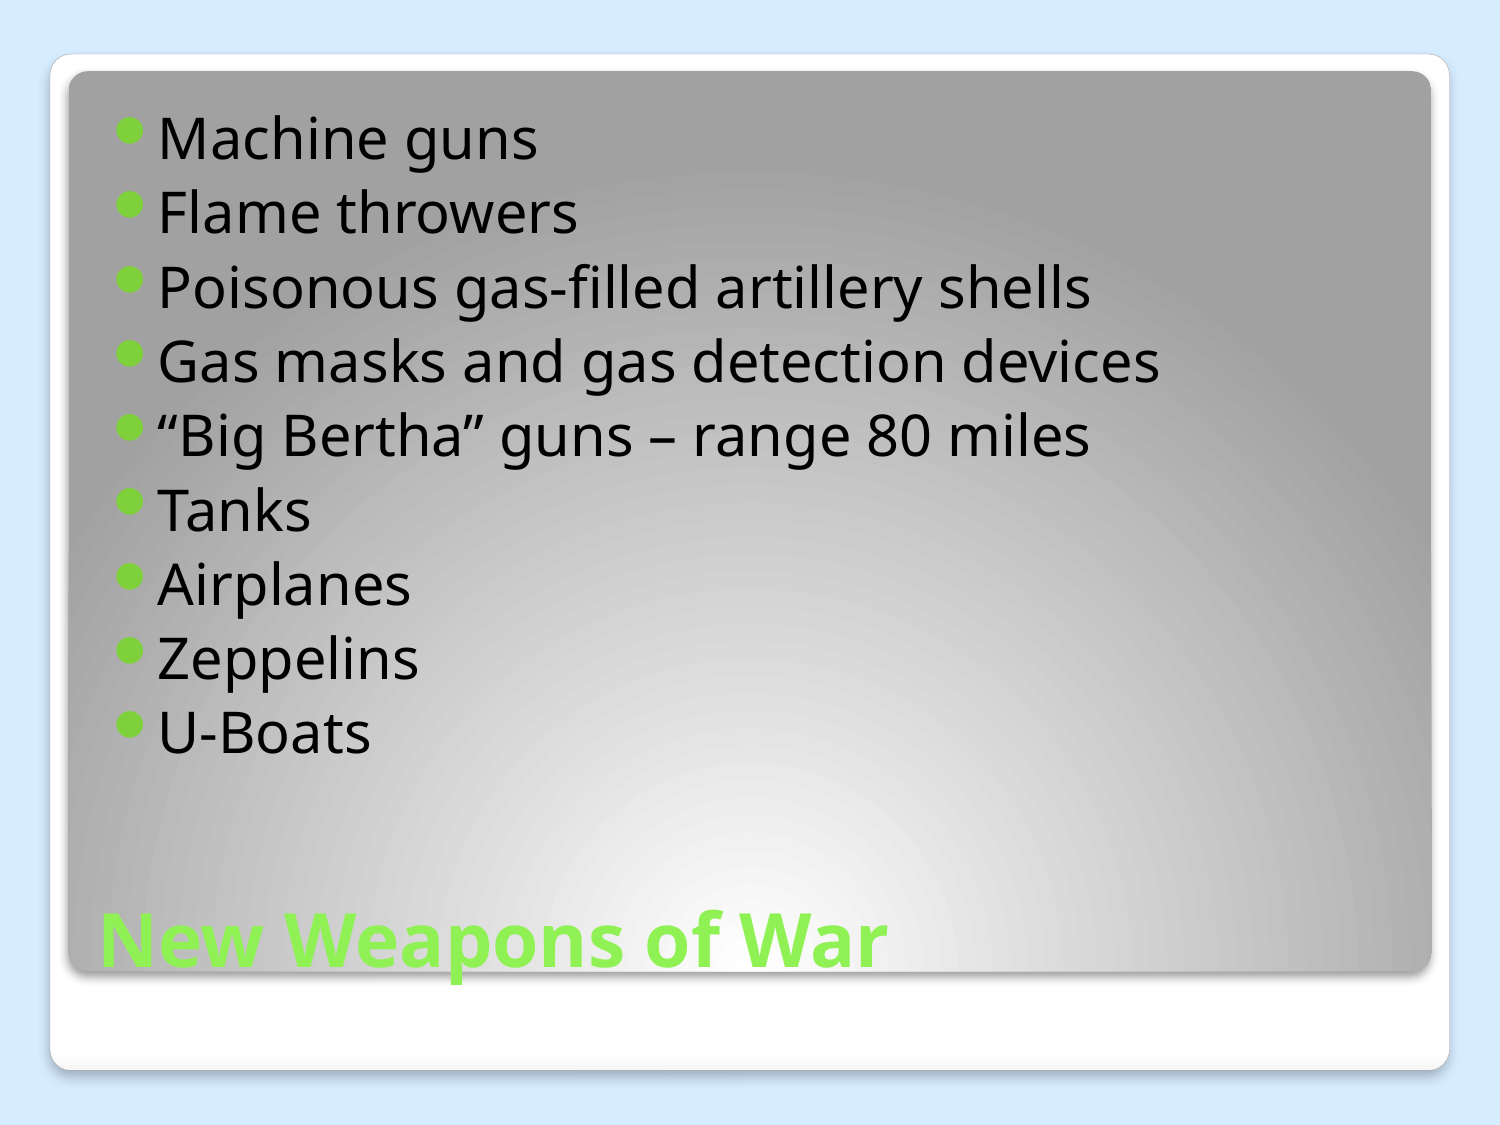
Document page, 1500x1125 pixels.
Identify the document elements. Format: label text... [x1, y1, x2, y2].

list Machine guns Flame throwers Poisonous gas-filled artillery shells Gas masks and gas detection devices “Big Bertha” guns – range 80 miles Tanks Airplanes Zeppelins U-Boats [82, 86, 1425, 774]
title New Weapons of War [82, 817, 1425, 990]
